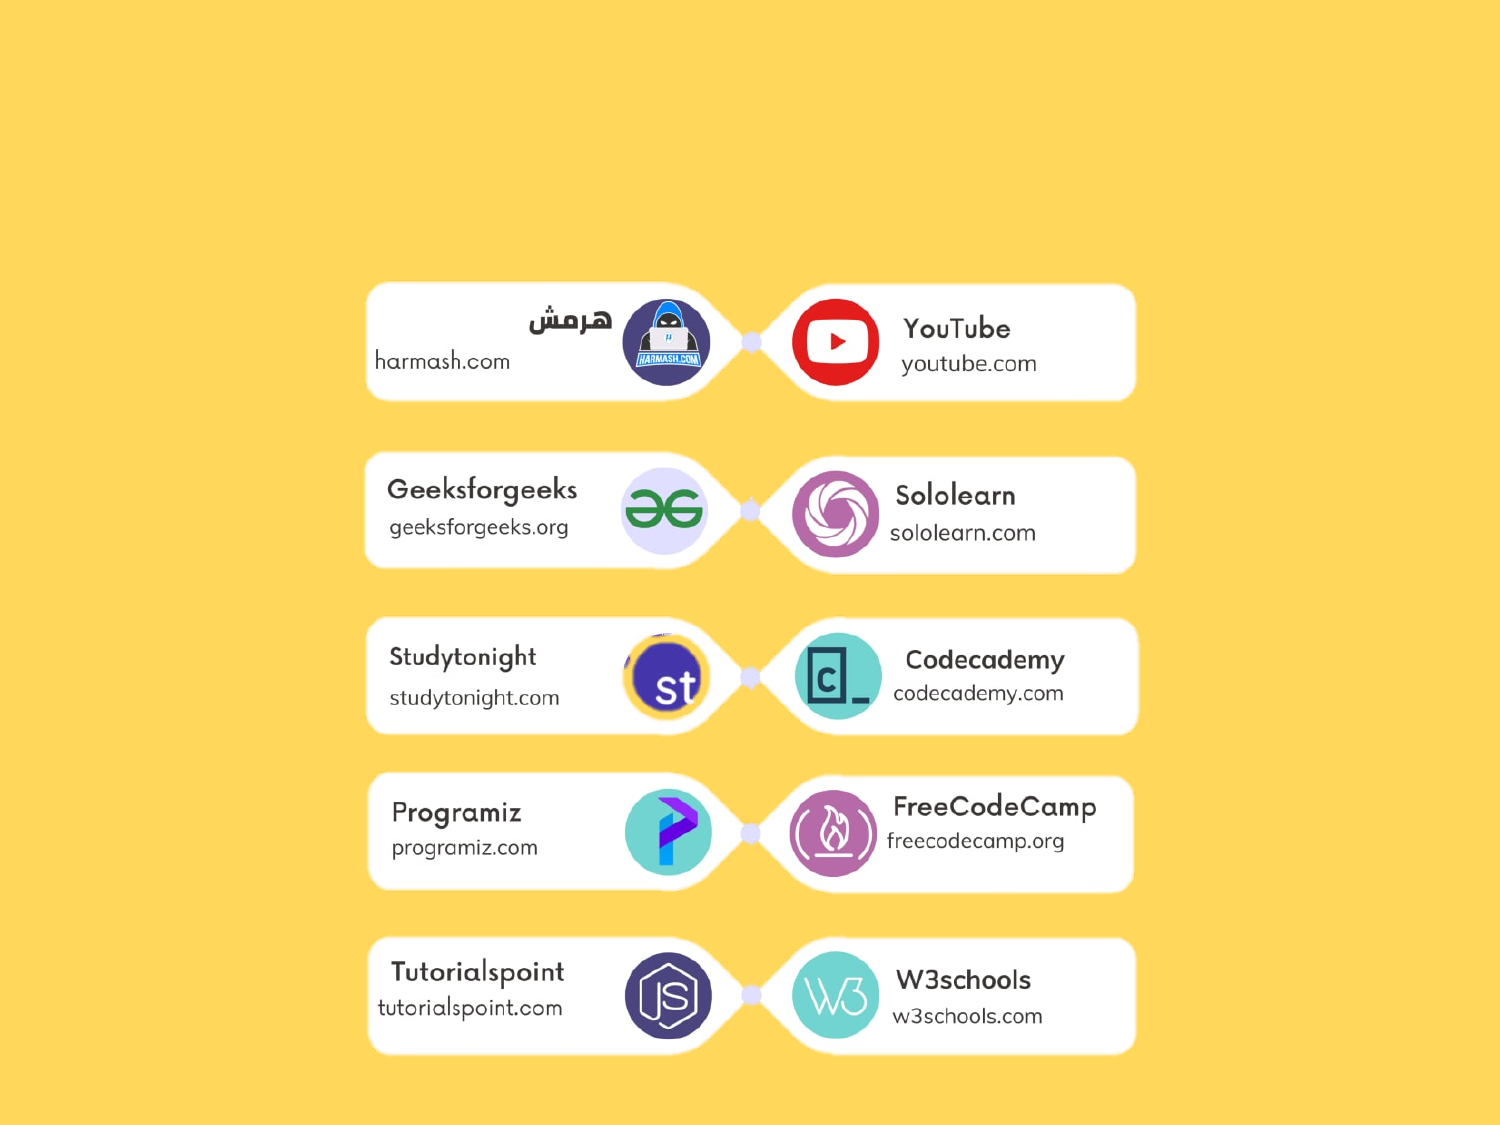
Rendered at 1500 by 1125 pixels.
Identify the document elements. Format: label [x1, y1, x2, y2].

picture [169, 0, 1331, 1125]
